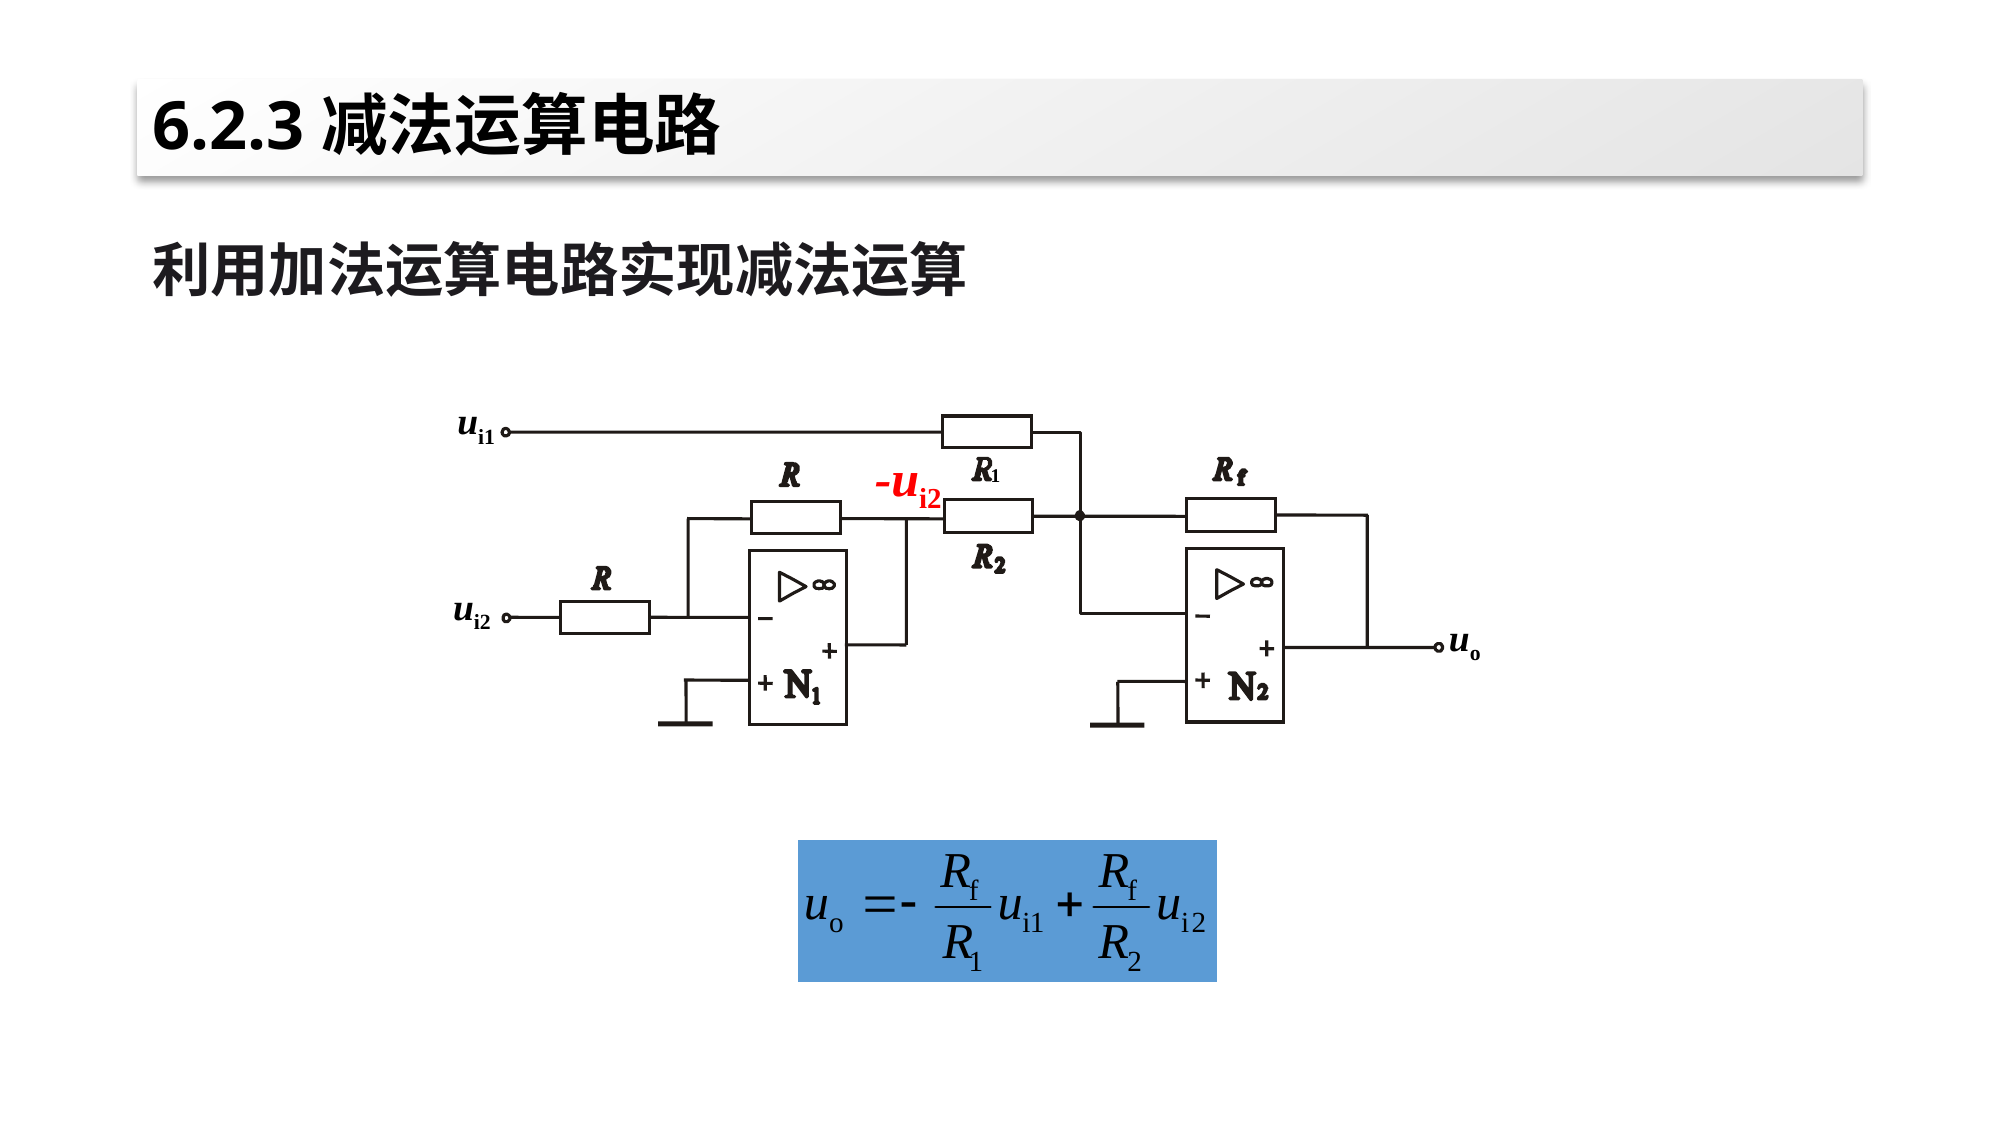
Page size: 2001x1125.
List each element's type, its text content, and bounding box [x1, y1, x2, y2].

list 利用加法运算电路实现减法运算 [137, 191, 1863, 1014]
title 6.2.3减法运算电路 [137, 79, 1863, 176]
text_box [797, 839, 1217, 983]
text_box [453, 397, 1504, 728]
